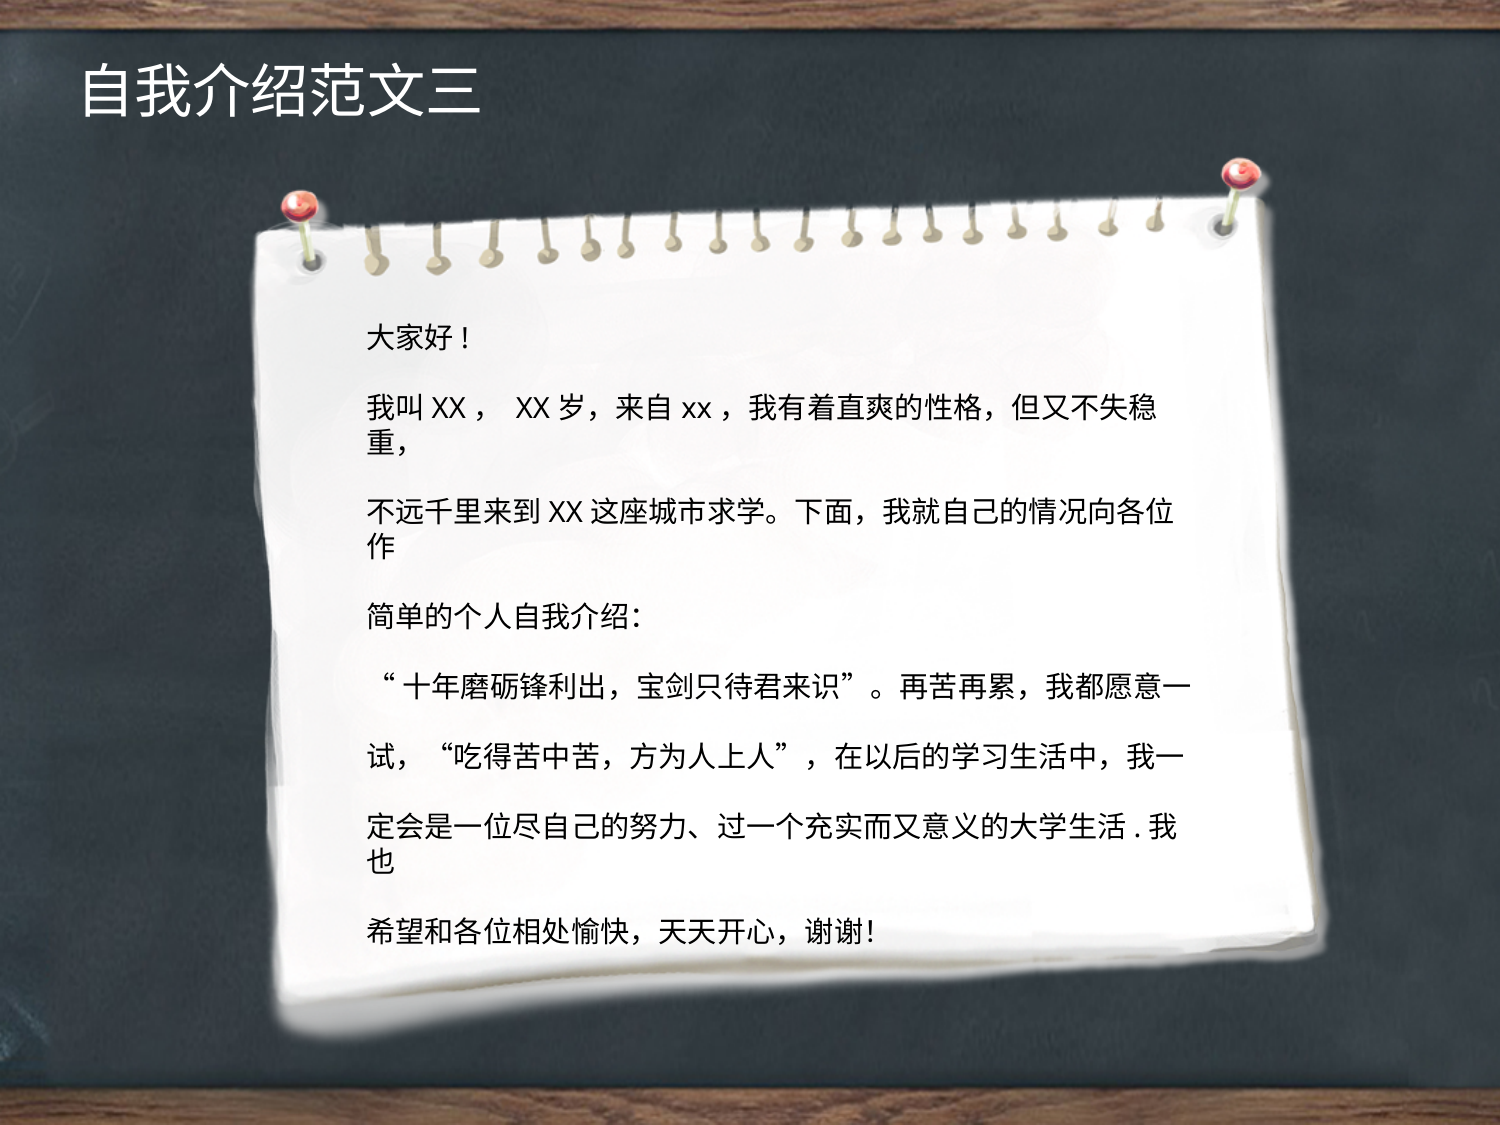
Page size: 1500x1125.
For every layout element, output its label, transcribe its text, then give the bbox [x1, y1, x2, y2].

text_box 自我介绍范文三 [61, 46, 499, 132]
picture [0, 0, 1500, 1125]
